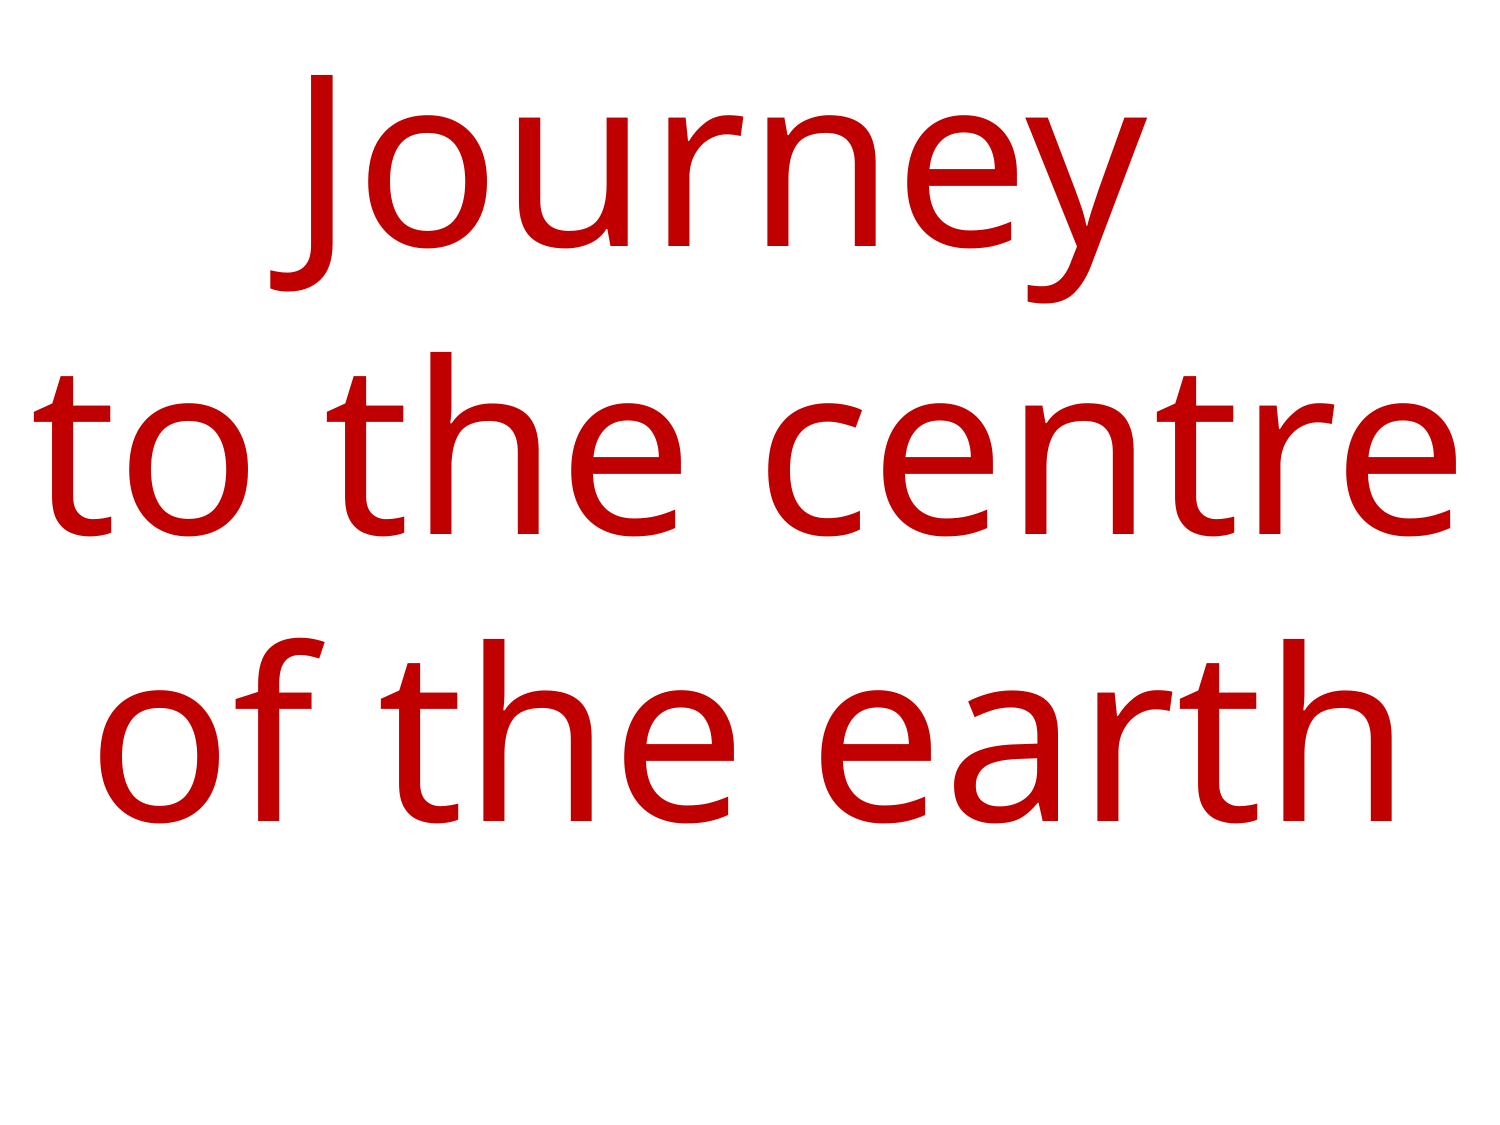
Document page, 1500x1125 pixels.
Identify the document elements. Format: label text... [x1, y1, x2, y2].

text_box Journey to the centre of the earth [0, 0, 1500, 878]
